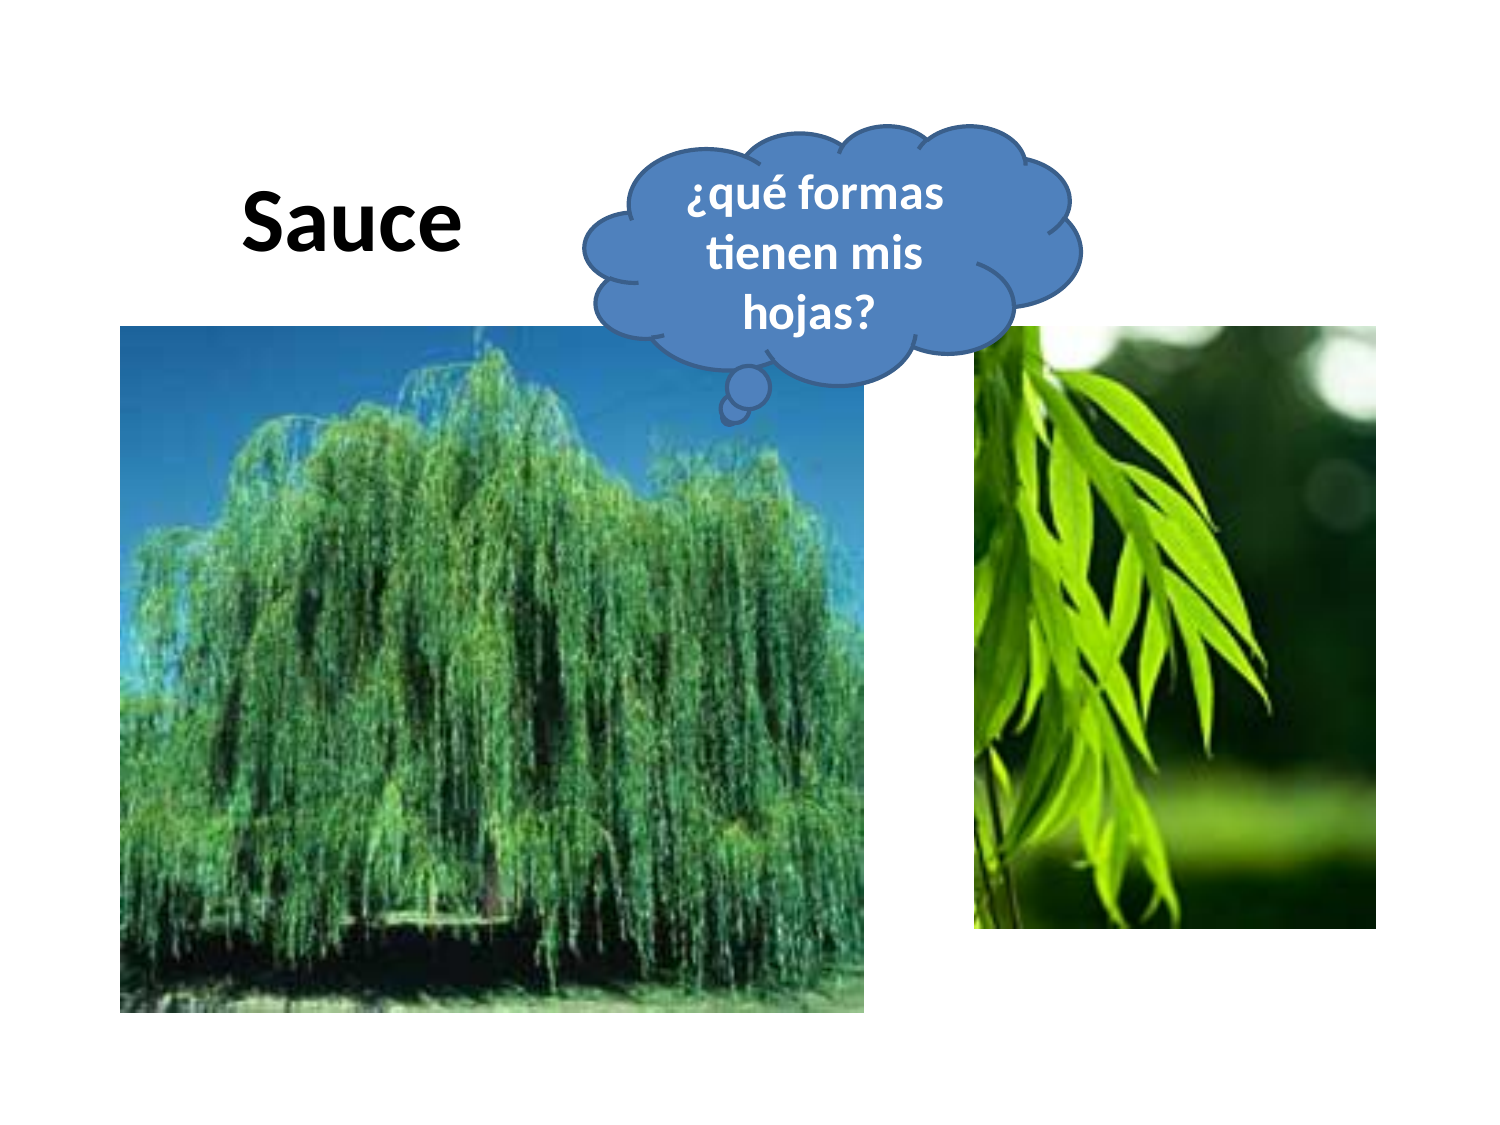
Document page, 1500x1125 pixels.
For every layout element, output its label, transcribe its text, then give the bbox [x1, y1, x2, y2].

title Sauce [0, 121, 785, 309]
picture [120, 326, 865, 1013]
picture [974, 326, 1377, 929]
text_box ¿qué formas tienen mis hojas? [582, 124, 1084, 385]
